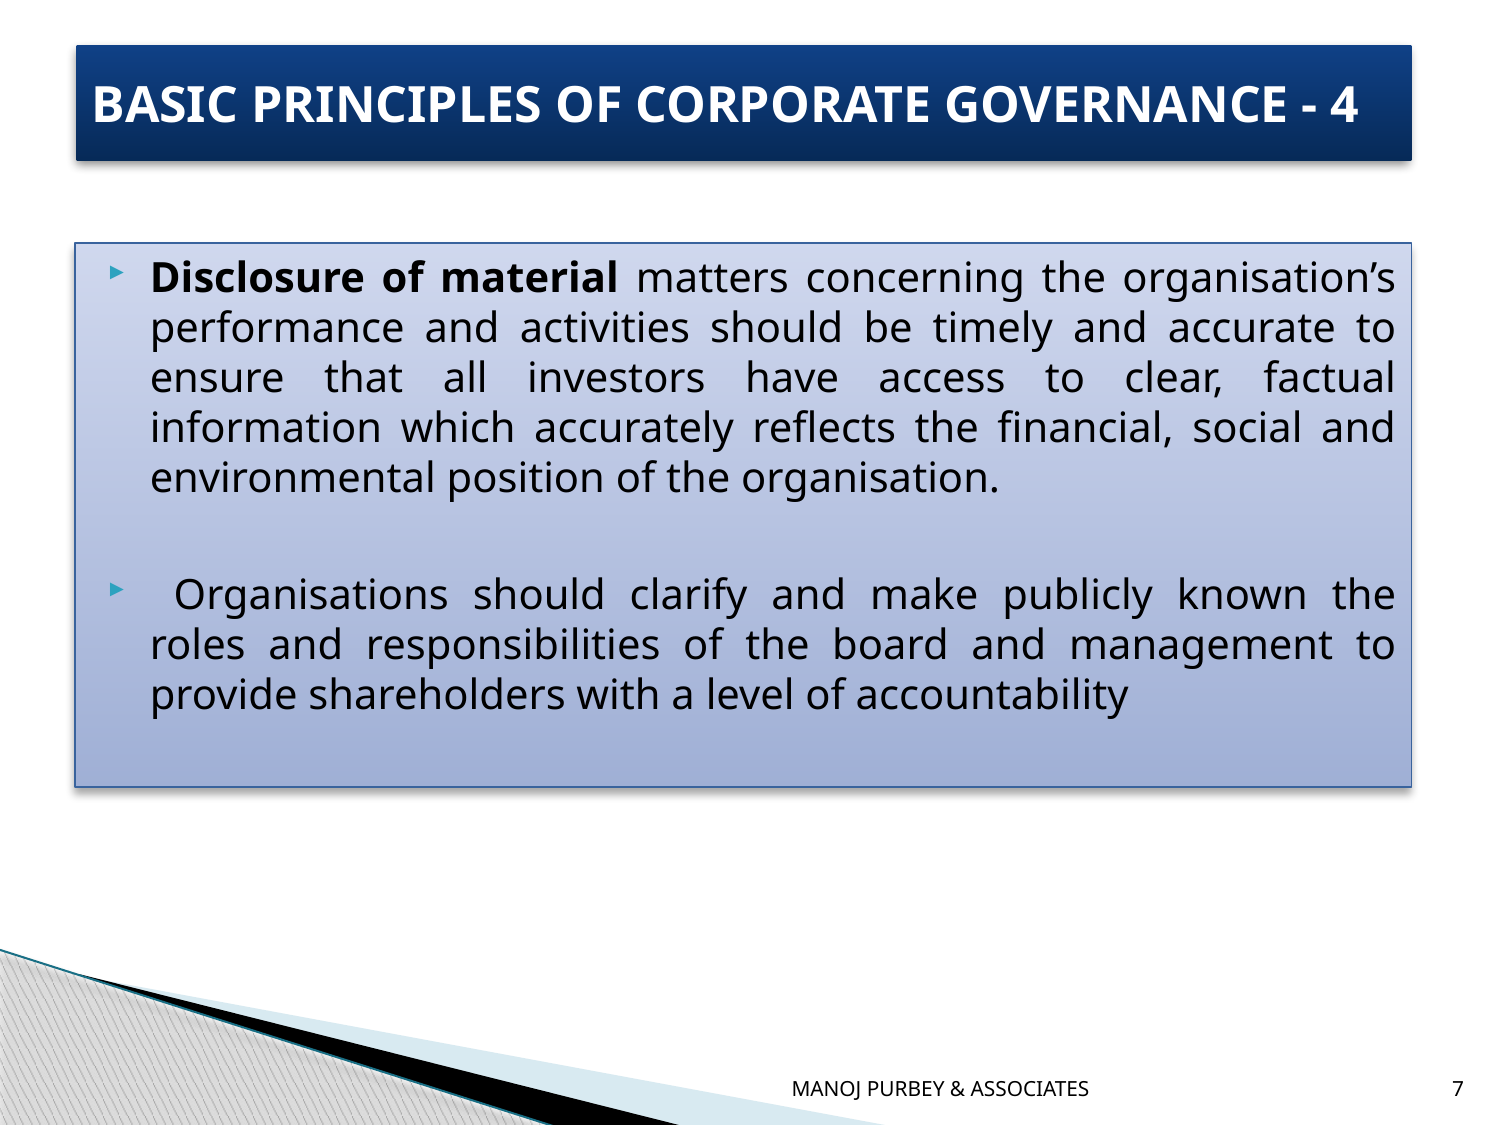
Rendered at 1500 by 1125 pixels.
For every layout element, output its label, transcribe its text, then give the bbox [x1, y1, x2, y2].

footer MANOJ PURBEY & ASSOCIATES [718, 1051, 1105, 1112]
title BASIC PRINCIPLES OF CORPORATE GOVERNANCE - 4 [76, 45, 1412, 161]
list Disclosure of material matters concerning the organisation’s performance and activities should be timely and accurate to ensure that all investors have access to clear, factual information which accurately reflects the financial, social and environmental position of the organisation. Organisations should clarify and make publicly known the roles and responsibilities of the board and management to provide shareholders with a level of accountability [74, 242, 1412, 788]
slide_number 7 [1418, 1051, 1479, 1112]
